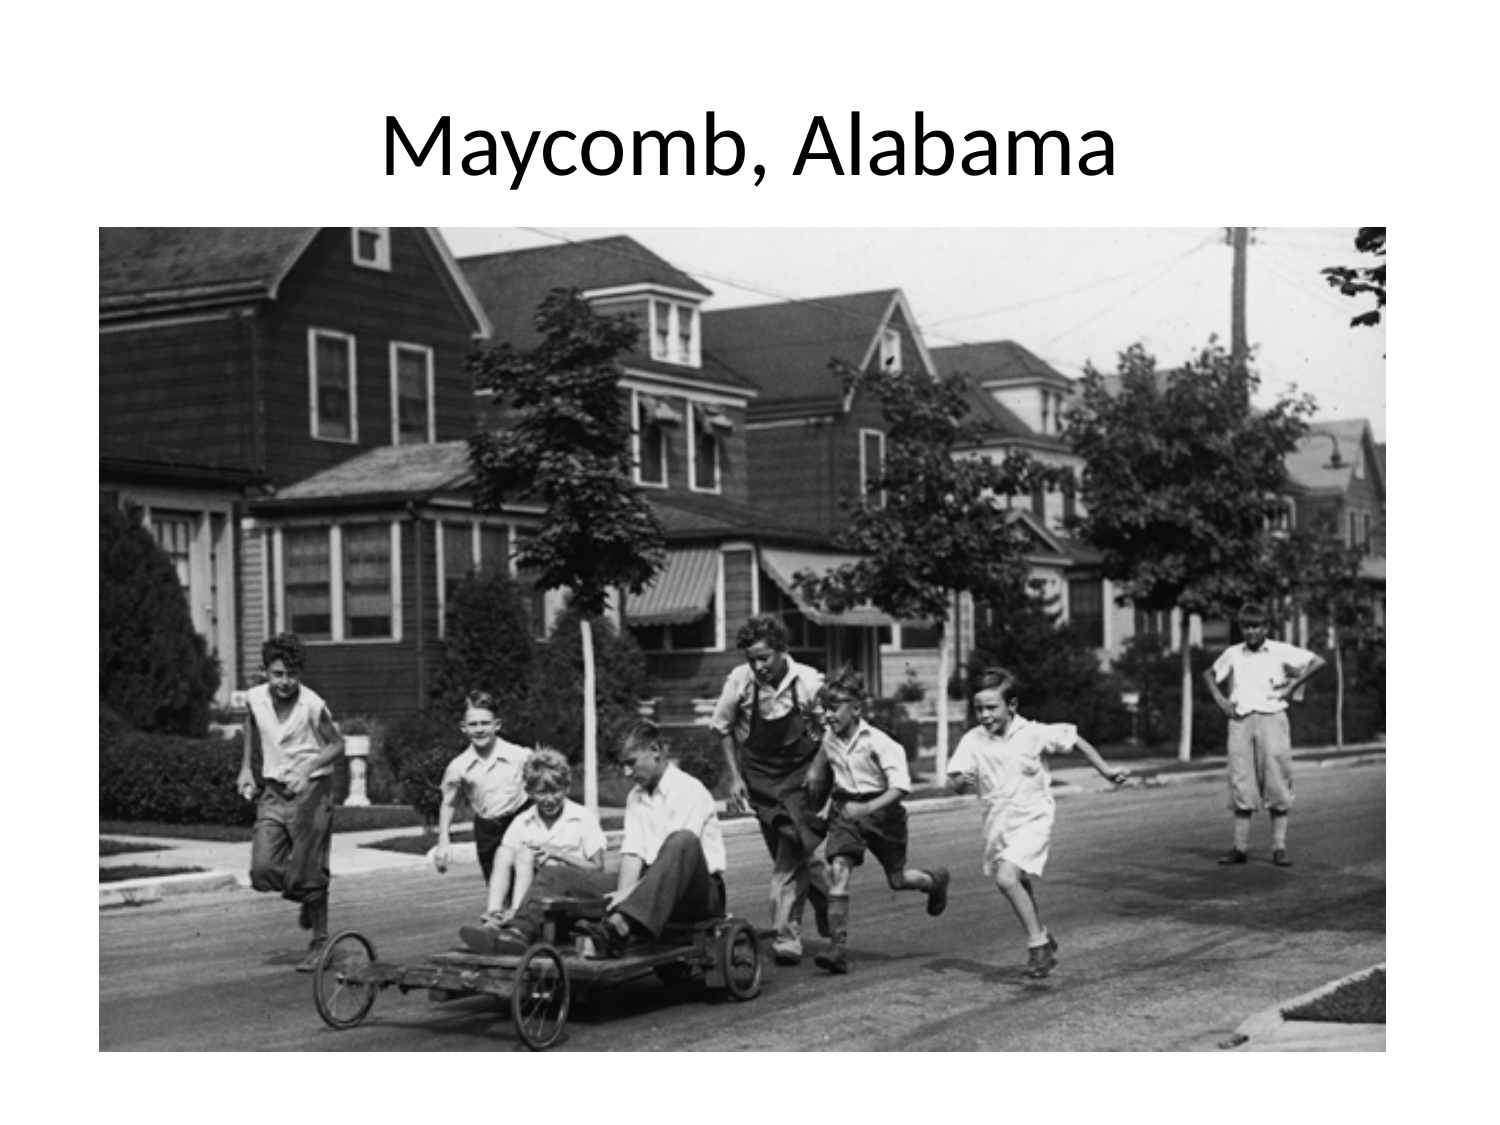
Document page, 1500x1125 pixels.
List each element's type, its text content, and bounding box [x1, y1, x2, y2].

picture [99, 226, 1386, 1052]
title Maycomb, Alabama [75, 45, 1425, 233]
